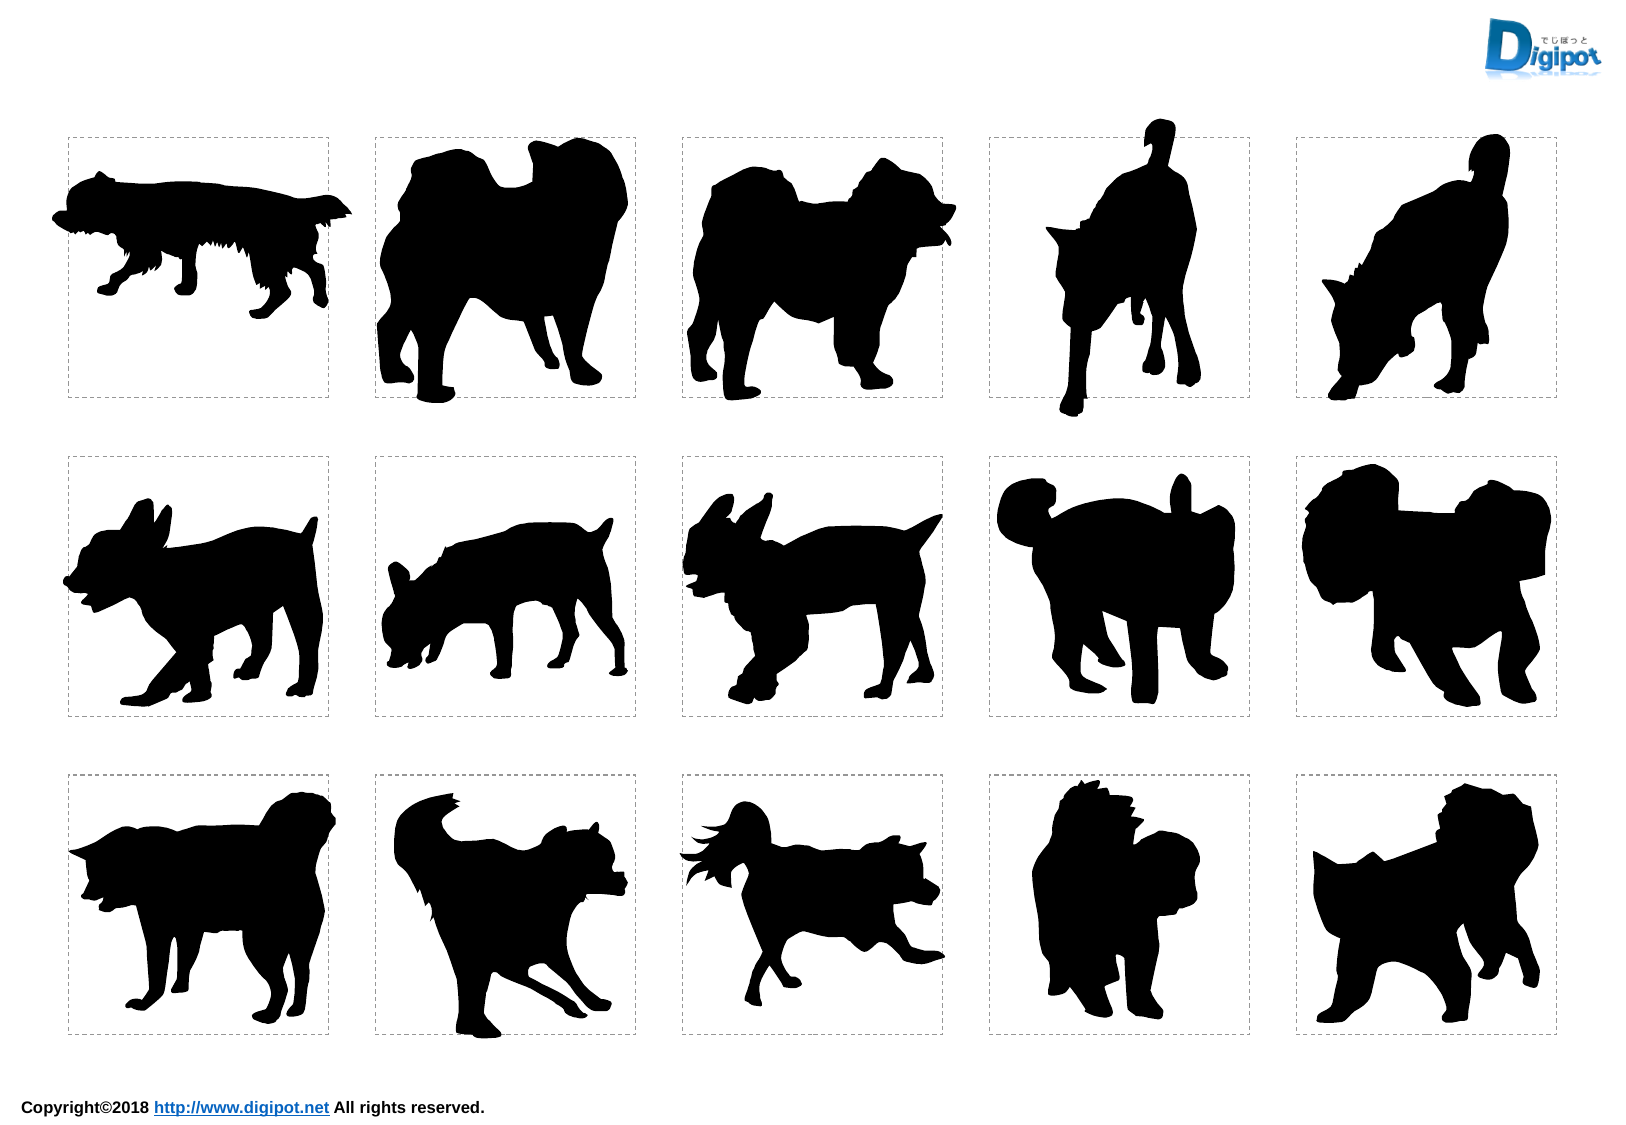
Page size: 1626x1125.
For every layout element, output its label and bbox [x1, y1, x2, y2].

text_box [381, 517, 628, 679]
text_box [63, 498, 323, 707]
text_box [997, 473, 1236, 705]
text_box [376, 137, 628, 403]
text_box [1313, 783, 1540, 1023]
picture [1485, 18, 1602, 82]
text_box [394, 793, 628, 1039]
text_box [1032, 780, 1200, 1020]
text_box [1301, 464, 1552, 707]
text_box [686, 157, 957, 401]
text_box [679, 801, 946, 1007]
text_box [69, 791, 336, 1024]
text_box [52, 171, 353, 319]
text_box [1321, 134, 1511, 401]
text_box [682, 492, 943, 705]
text_box [1045, 118, 1201, 417]
